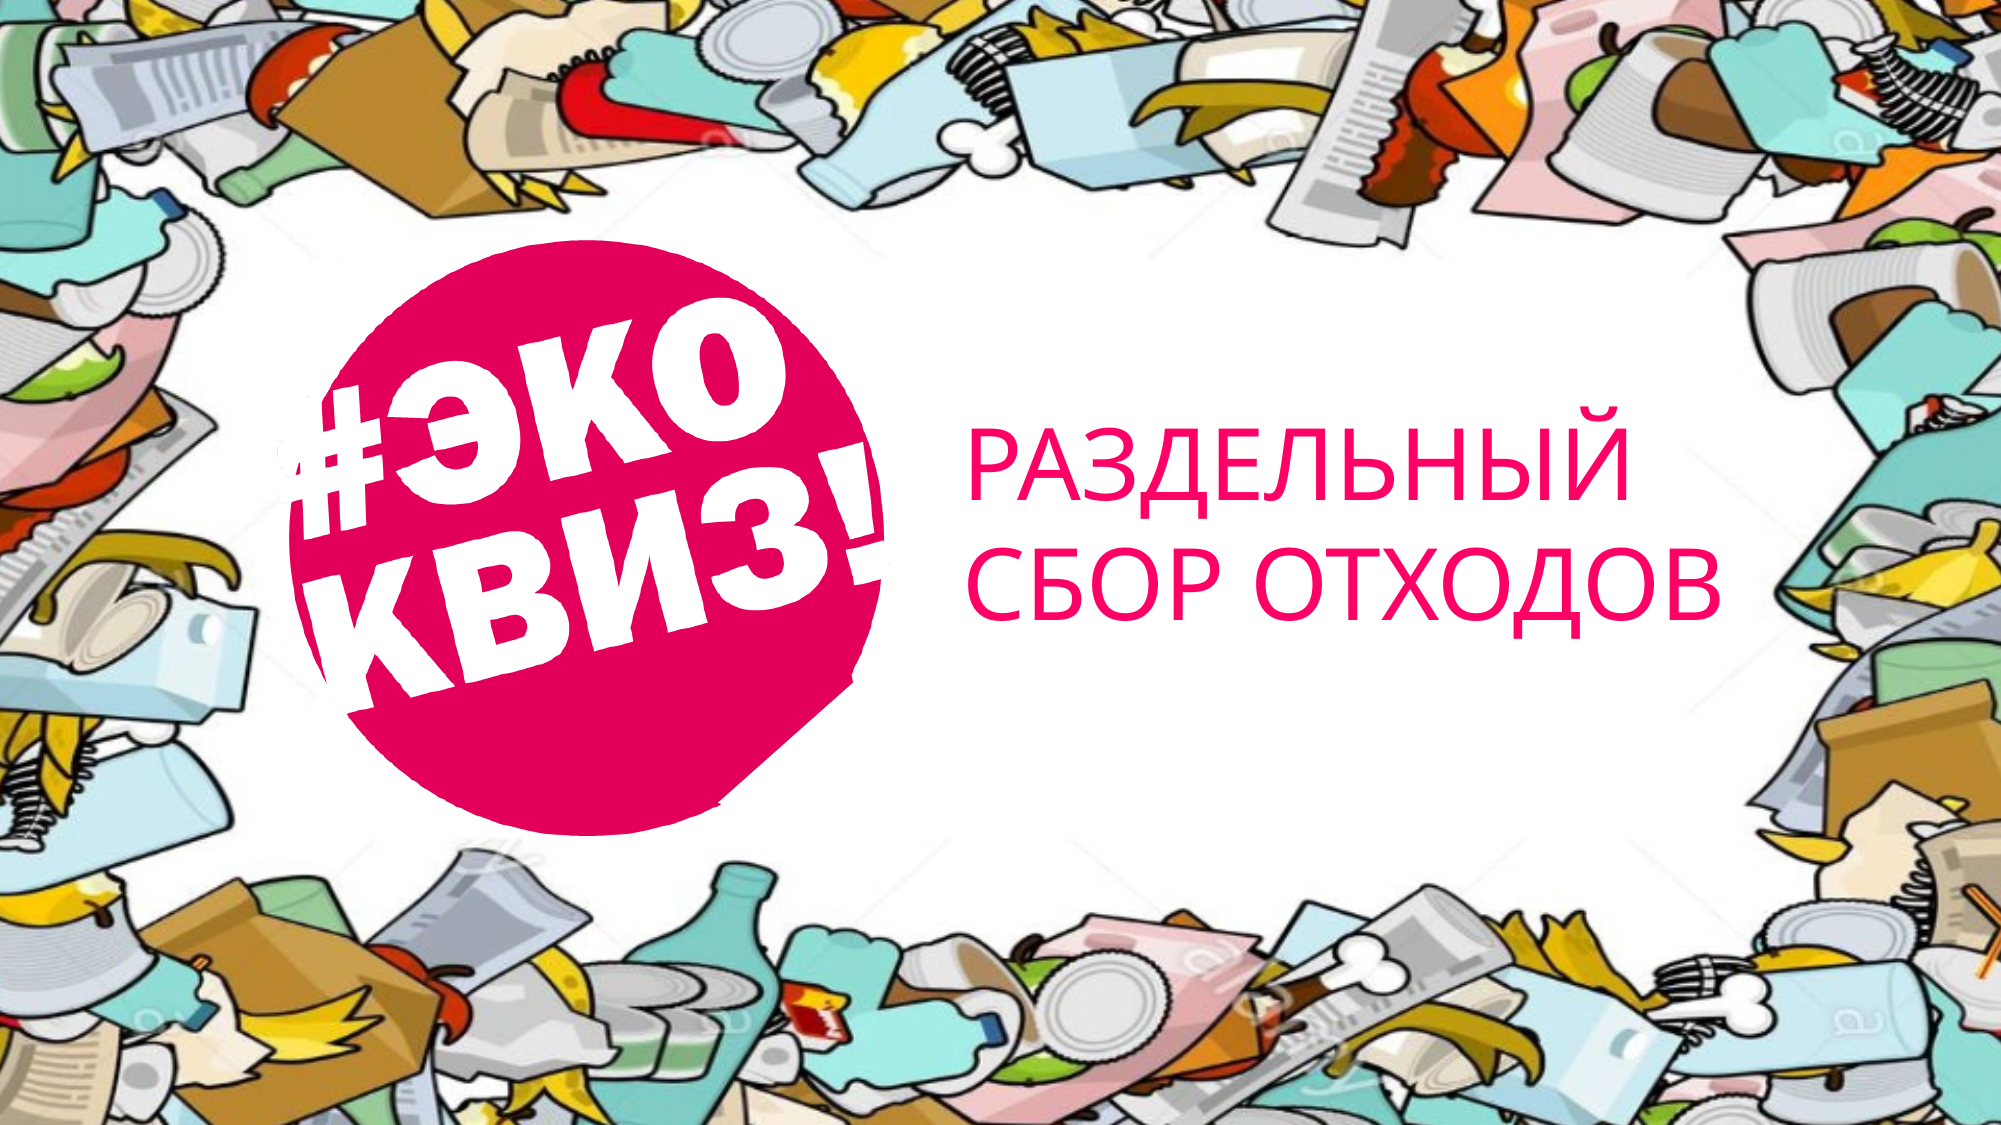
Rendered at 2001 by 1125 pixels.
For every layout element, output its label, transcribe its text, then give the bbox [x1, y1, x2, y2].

picture [0, 0, 2001, 1125]
text_box РАЗДЕЛЬНЫЙ СБОР ОТХОДОВ [1566, 392, 1741, 648]
